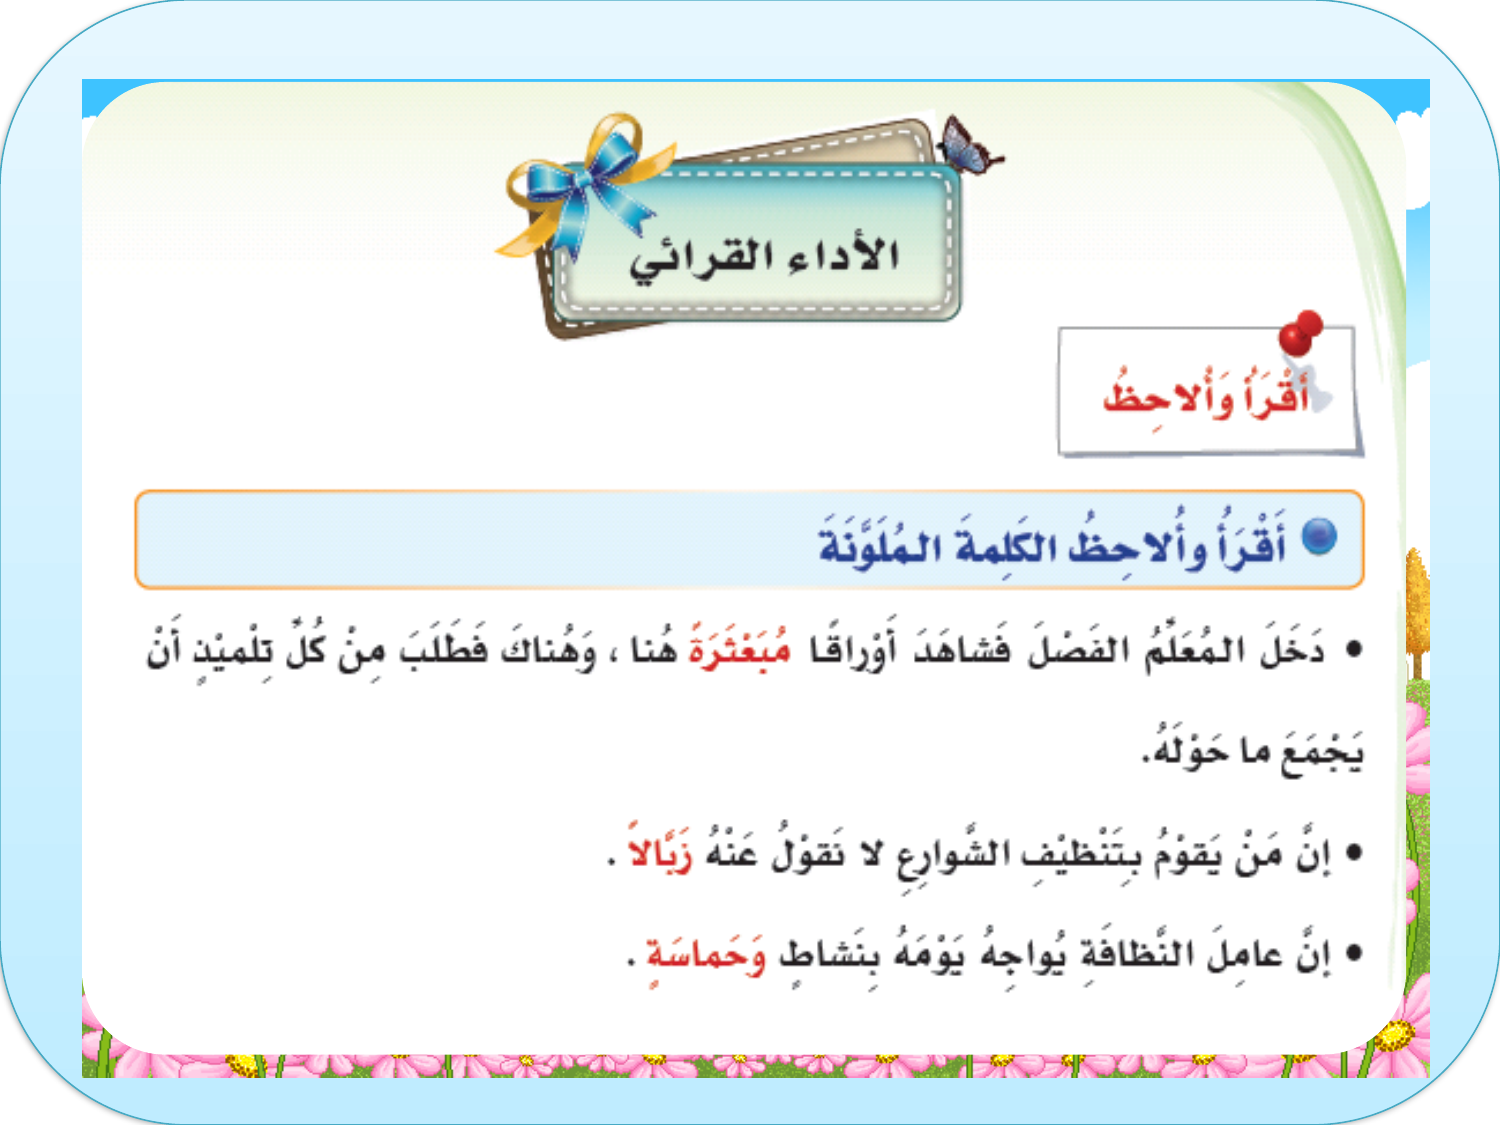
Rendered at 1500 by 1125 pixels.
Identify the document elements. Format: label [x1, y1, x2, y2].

text_box [0, 0, 1500, 1125]
picture [81, 79, 1430, 1079]
